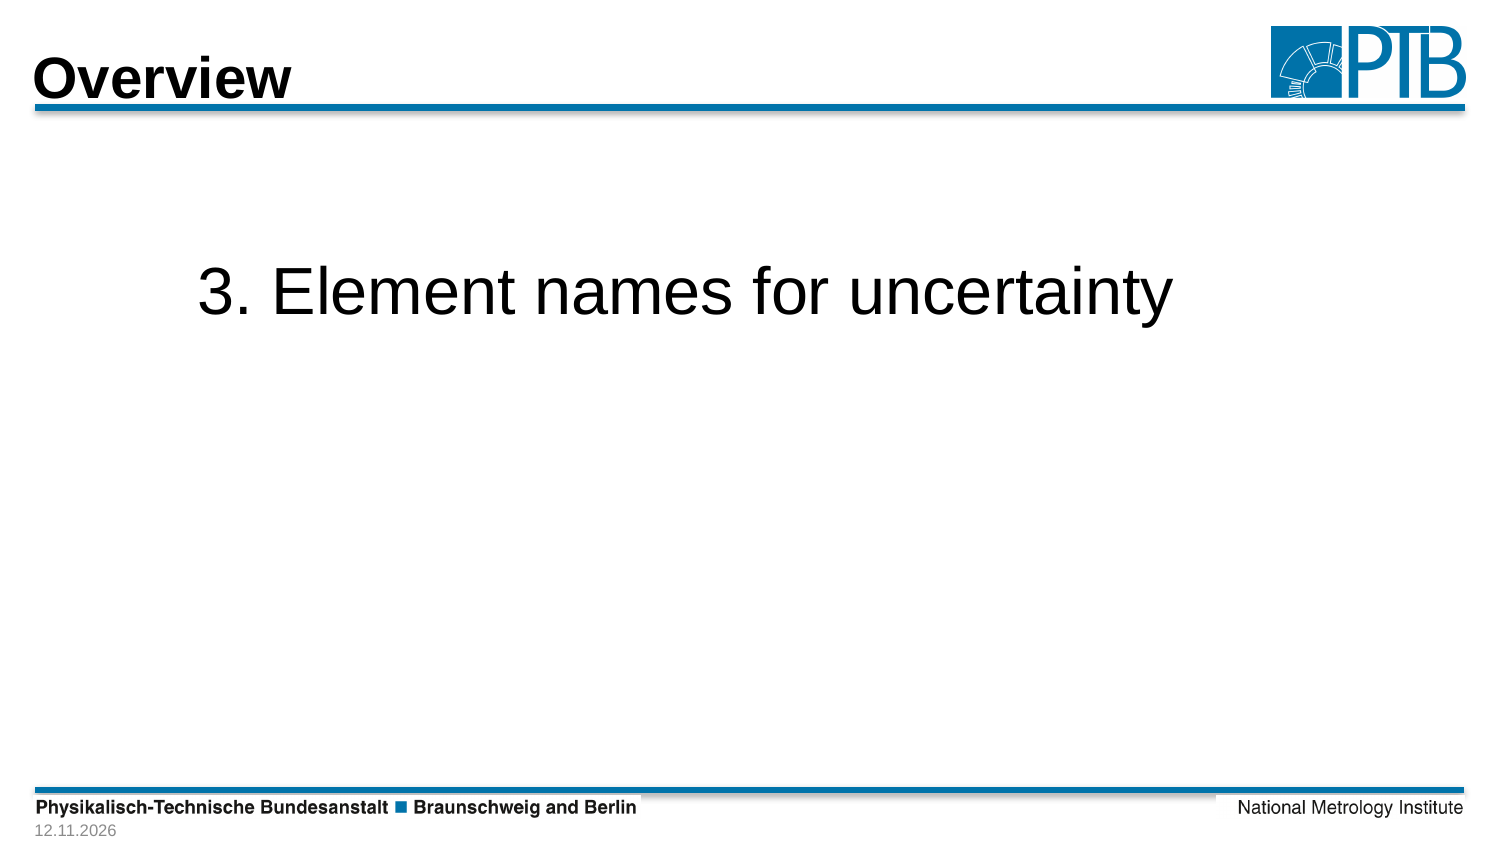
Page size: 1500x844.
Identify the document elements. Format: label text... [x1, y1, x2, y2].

picture [1459, 80, 1467, 98]
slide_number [19, 815, 669, 844]
picture [33, 795, 641, 815]
list 3. Element names for uncertainty [183, 239, 1388, 422]
picture [1459, 26, 1467, 75]
picture [1216, 795, 1465, 819]
title Overview [17, 26, 1459, 123]
